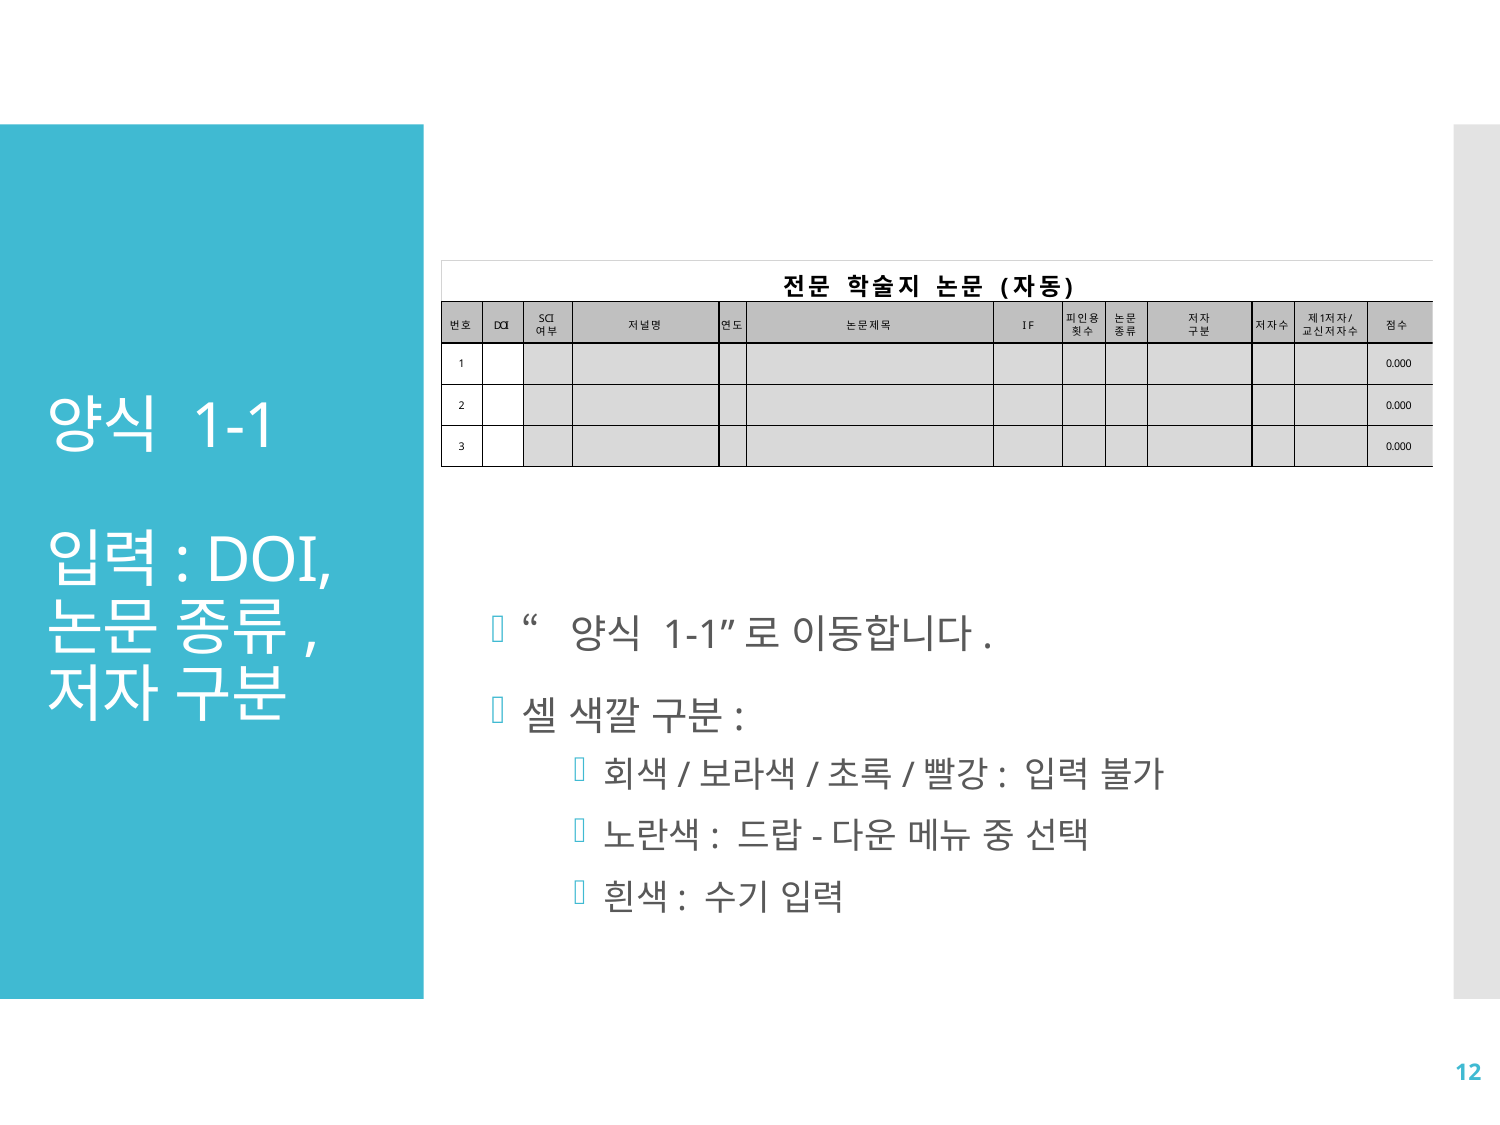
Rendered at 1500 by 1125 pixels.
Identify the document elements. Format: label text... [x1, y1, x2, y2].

slide_number 12 [1308, 1042, 1497, 1103]
picture [440, 259, 1434, 468]
title 양식 1-1 입력: DOI, 논문 종류, 저자 구분 [31, 184, 394, 940]
list “양식 1-1”로 이동합니다. 셀 색깔 구분: 회색/보라색/초록/빨강: 입력 불가 노란색: 드랍-다운 메뉴 중 선택 흰색: 수기 입력 [476, 495, 1425, 1021]
